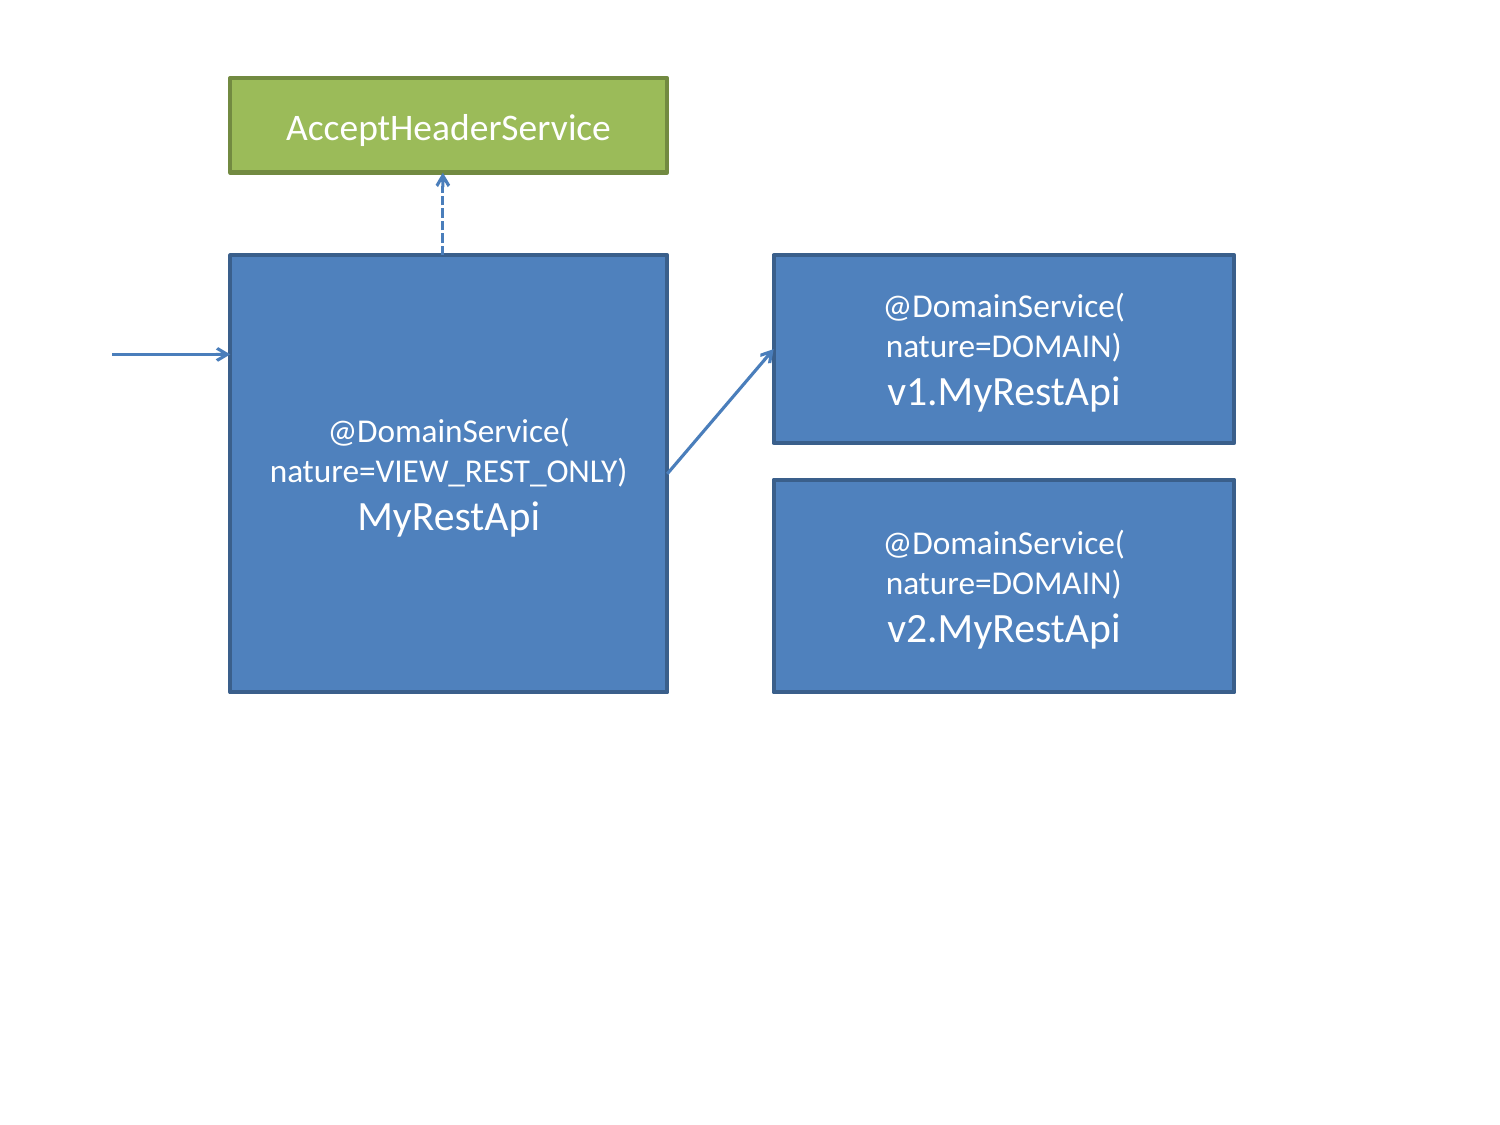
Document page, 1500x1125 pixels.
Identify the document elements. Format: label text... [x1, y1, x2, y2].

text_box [666, 348, 774, 475]
text_box AcceptHeaderService [228, 76, 669, 175]
text_box @DomainService( nature=DOMAIN) v2.MyRestApi [772, 478, 1236, 694]
text_box @DomainService( nature=DOMAIN) v1.MyRestApi [772, 253, 1236, 445]
text_box @DomainService( nature=VIEW_REST_ONLY) MyRestApi [228, 253, 669, 694]
